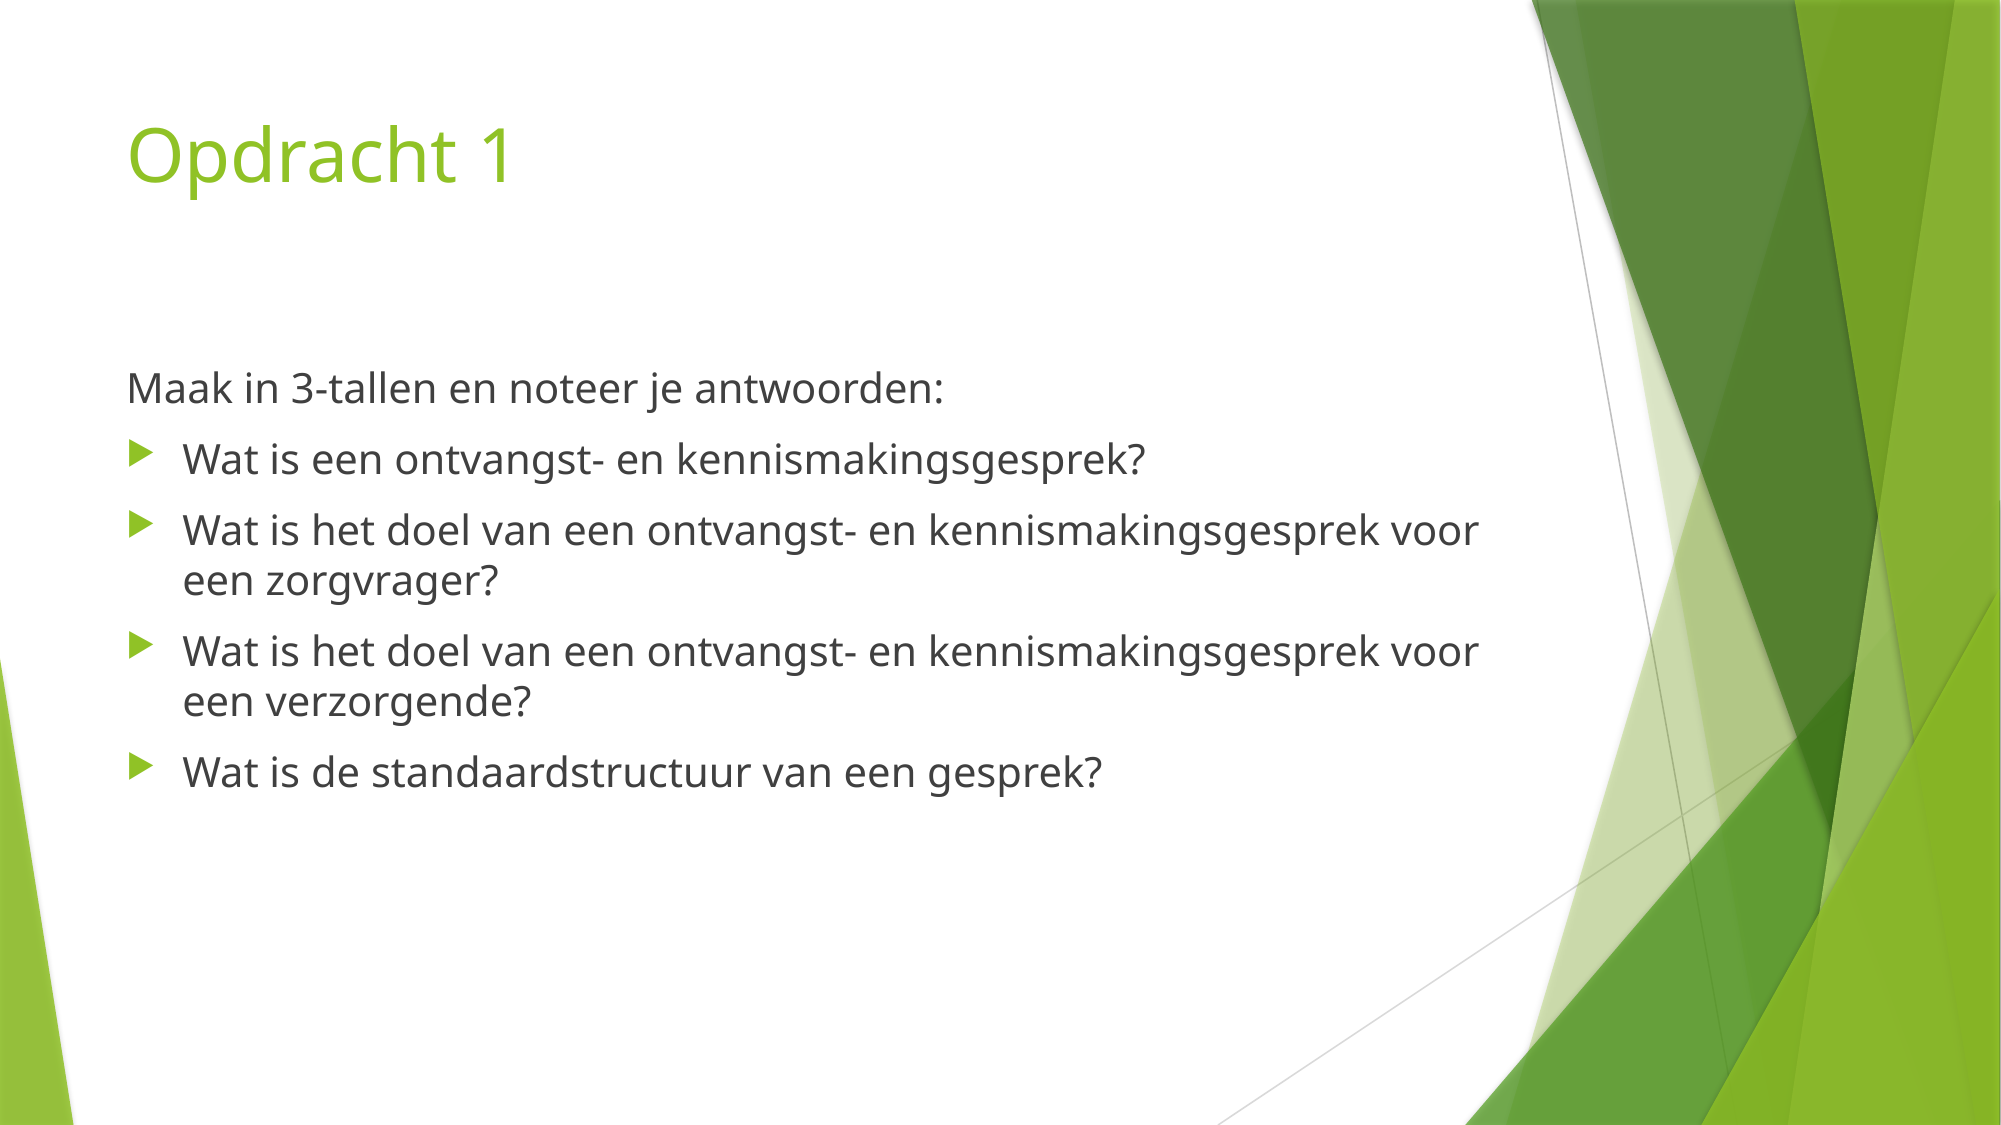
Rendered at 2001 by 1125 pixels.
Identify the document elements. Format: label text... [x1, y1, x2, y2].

list Maak in 3-tallen en noteer je antwoorden: Wat is een ontvangst- en kennismakingsgesprek? Wat is het doel van een ontvangst- en kennismakingsgesprek voor een zorgvrager? Wat is het doel van een ontvangst- en kennismakingsgesprek voor een verzorgende? Wat is de standaardstructuur van een gesprek? [111, 354, 1522, 992]
title Opdracht 1 [111, 99, 1522, 317]
